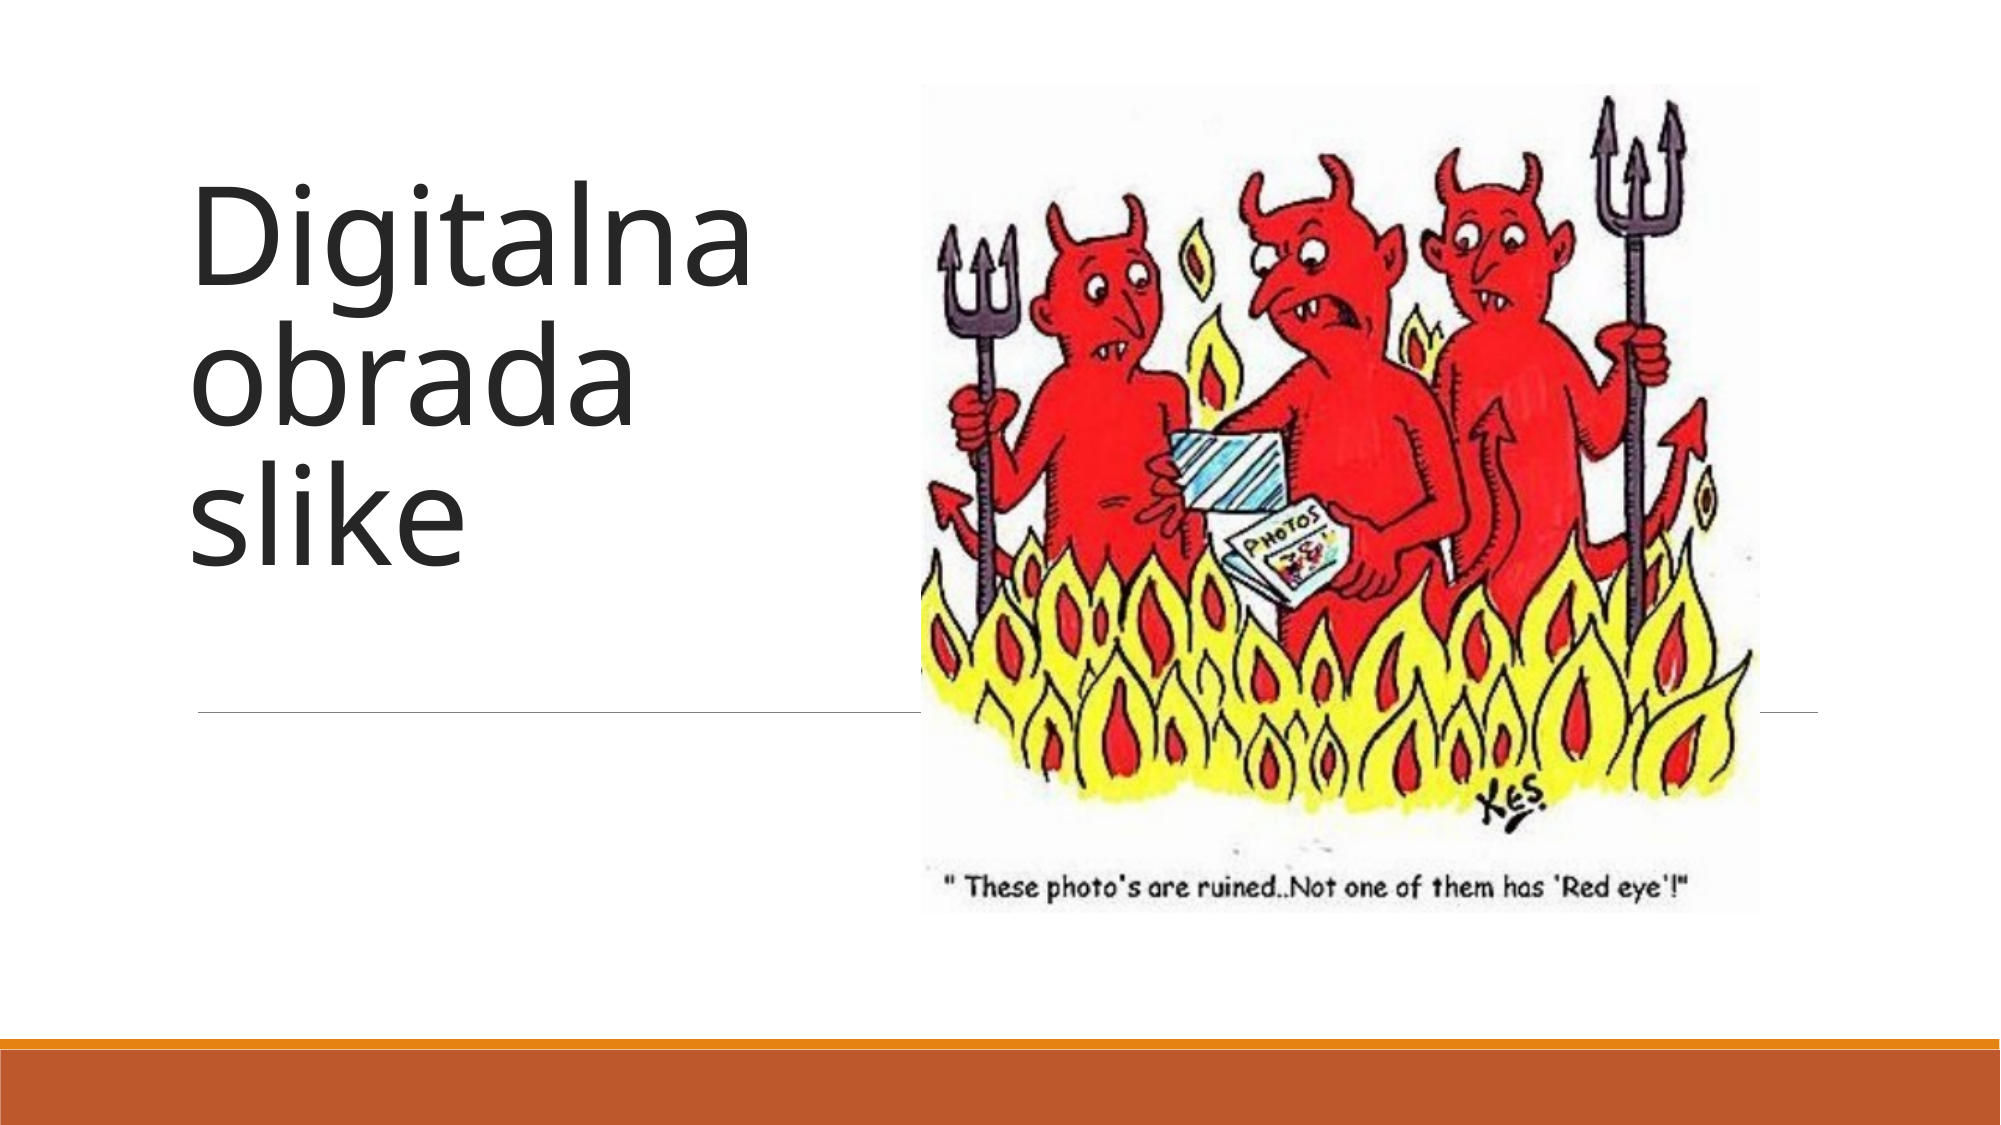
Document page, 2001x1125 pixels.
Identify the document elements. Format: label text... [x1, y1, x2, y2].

title Digitalna obrada slike [171, 209, 918, 602]
picture [920, 80, 1760, 924]
